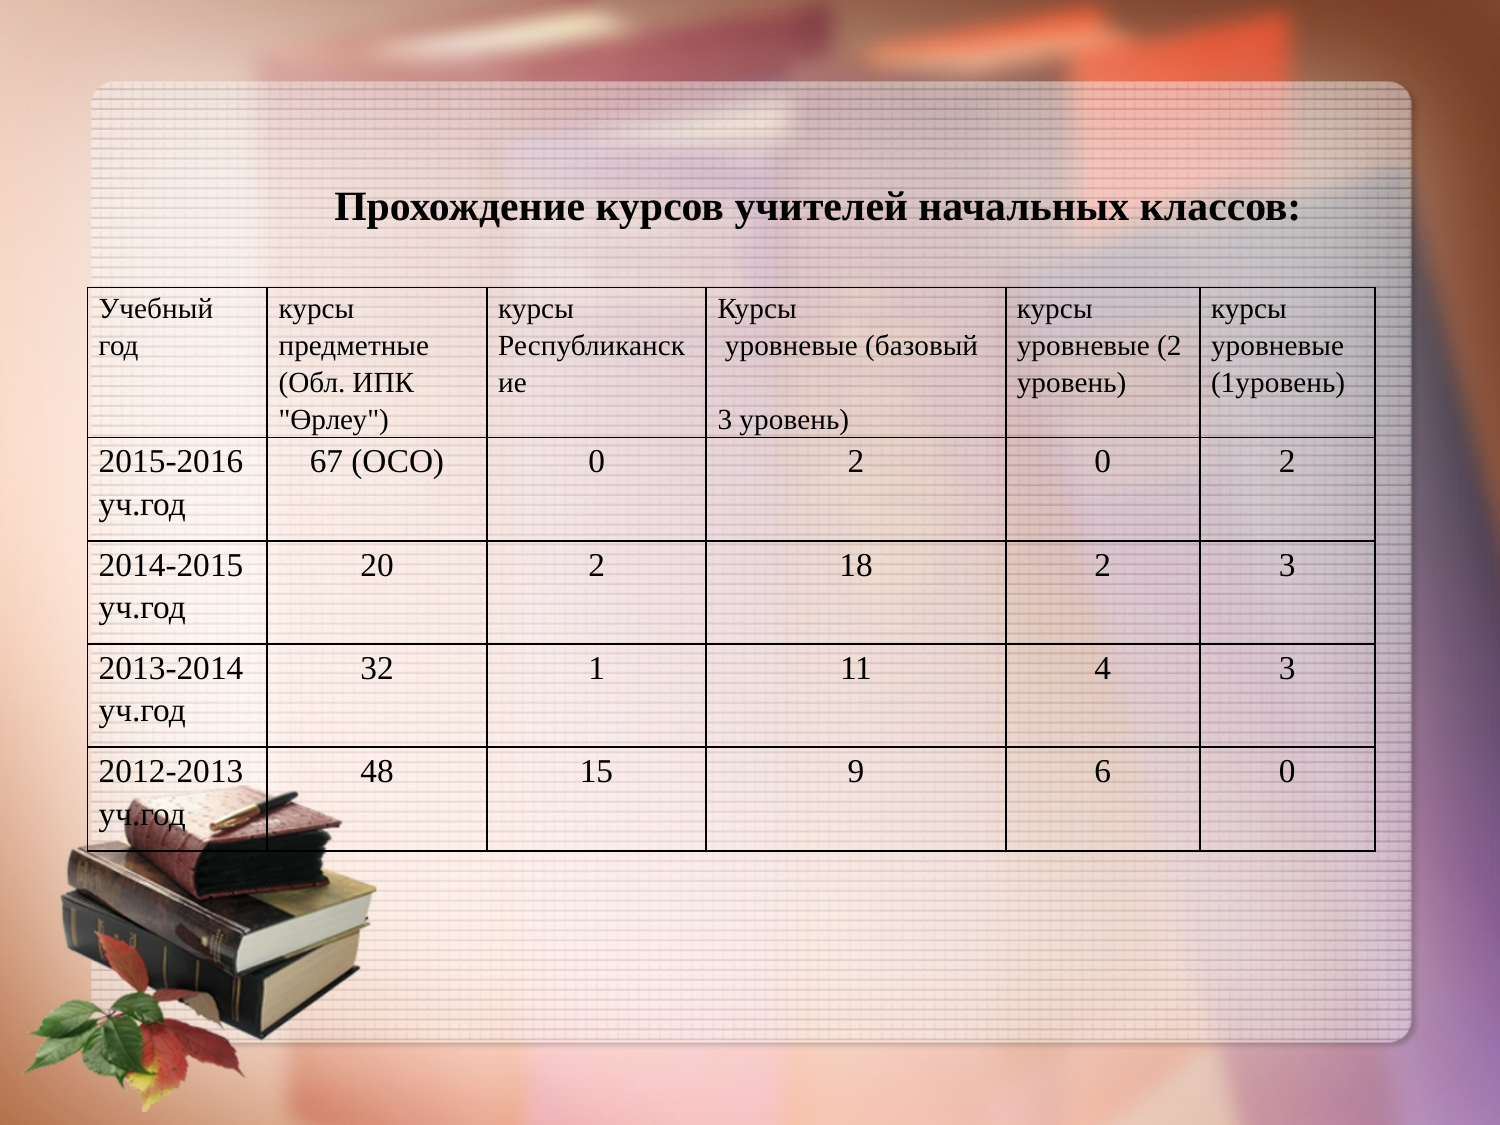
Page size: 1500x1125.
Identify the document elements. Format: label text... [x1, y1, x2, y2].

table_cell 32 [268, 645, 486, 746]
table_header курсы уровневые (2 уровень) [1007, 288, 1199, 437]
table_cell 18 [707, 542, 1005, 643]
table_cell 6 [1007, 748, 1199, 850]
table_cell 2012-2013 уч.год [88, 748, 266, 850]
table_cell 3 [1201, 542, 1374, 643]
table_cell 2015-2016 уч.год [88, 438, 266, 540]
table_cell 3 [1201, 645, 1374, 746]
table_cell 2 [1201, 438, 1374, 540]
table_cell 4 [1007, 645, 1199, 746]
table_cell 0 [1201, 748, 1374, 850]
table_cell 2013-2014 уч.год [88, 645, 266, 746]
table_header курсы предметные (Обл. ИПК "Өрлеу") [268, 288, 486, 437]
table_cell 67 (ОСО) [268, 438, 486, 540]
table_cell 2 [488, 542, 705, 643]
table_cell 48 [268, 748, 486, 850]
table_cell 0 [1007, 438, 1199, 540]
table_cell 1 [488, 645, 705, 746]
table_cell 20 [268, 542, 486, 643]
text_box Прохождение курсов учителей начальных классов: [174, 171, 1388, 282]
table_cell 15 [488, 748, 705, 850]
table_header курсы уровневые (1уровень) [1201, 288, 1374, 437]
table_cell 2 [707, 438, 1005, 540]
table_cell 2014-2015 уч.год [88, 542, 266, 643]
table_header Курсы уровневые (базовый 3 уровень) [707, 288, 1005, 437]
table_header курсы Республиканские [488, 288, 705, 437]
table_header Учебный год [88, 288, 266, 437]
table_cell 9 [707, 748, 1005, 850]
table_cell 11 [707, 645, 1005, 746]
picture [0, 0, 1500, 1125]
table_cell 2 [1007, 542, 1199, 643]
table_cell 0 [488, 438, 705, 540]
